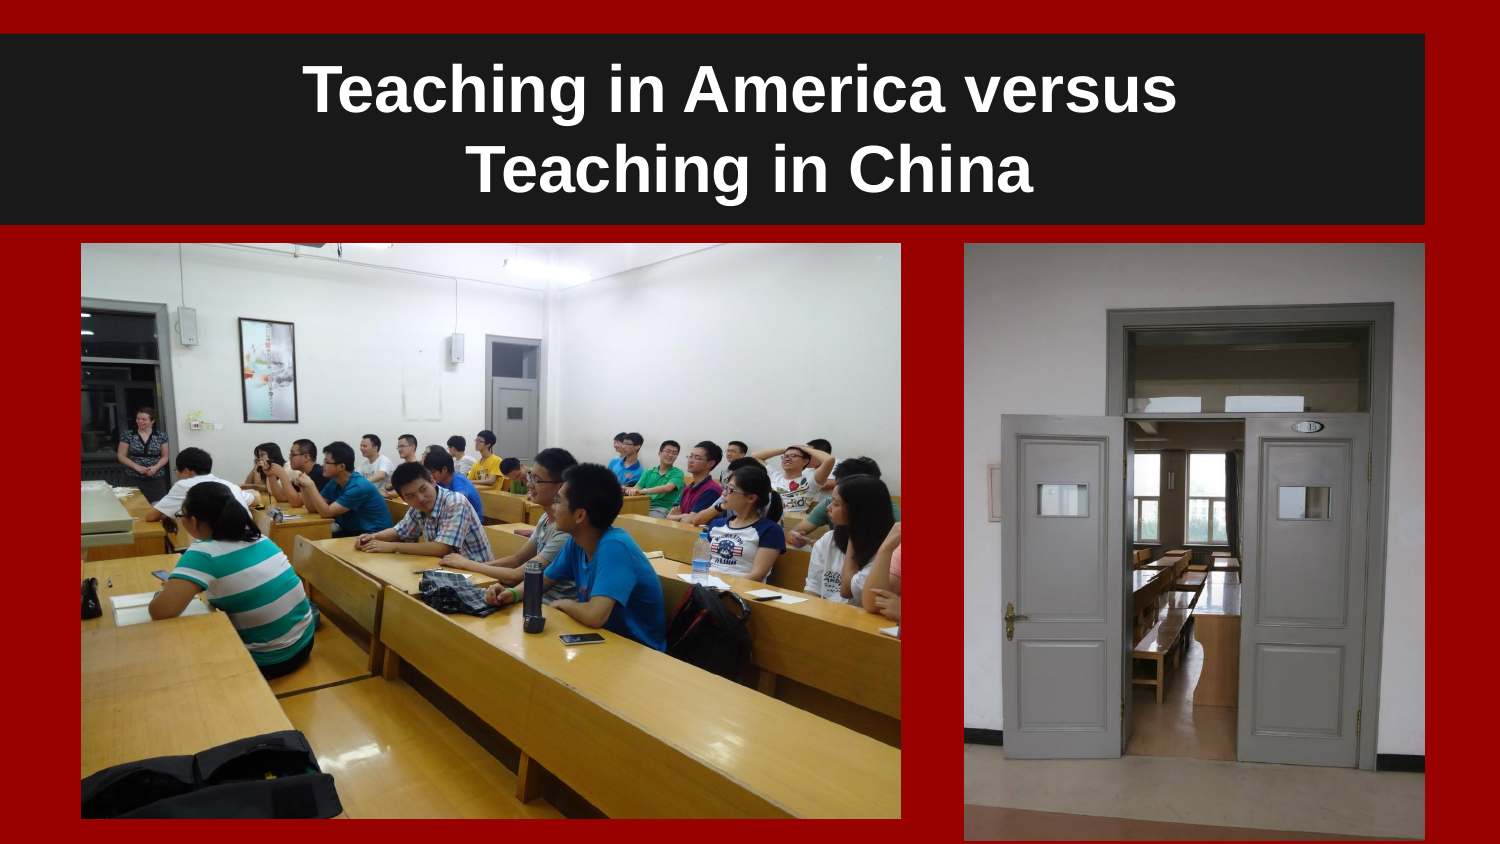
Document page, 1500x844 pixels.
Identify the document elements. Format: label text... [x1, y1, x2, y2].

picture [964, 243, 1426, 842]
title Teaching in America versus Teaching in China [75, 33, 1425, 221]
picture [81, 243, 902, 820]
